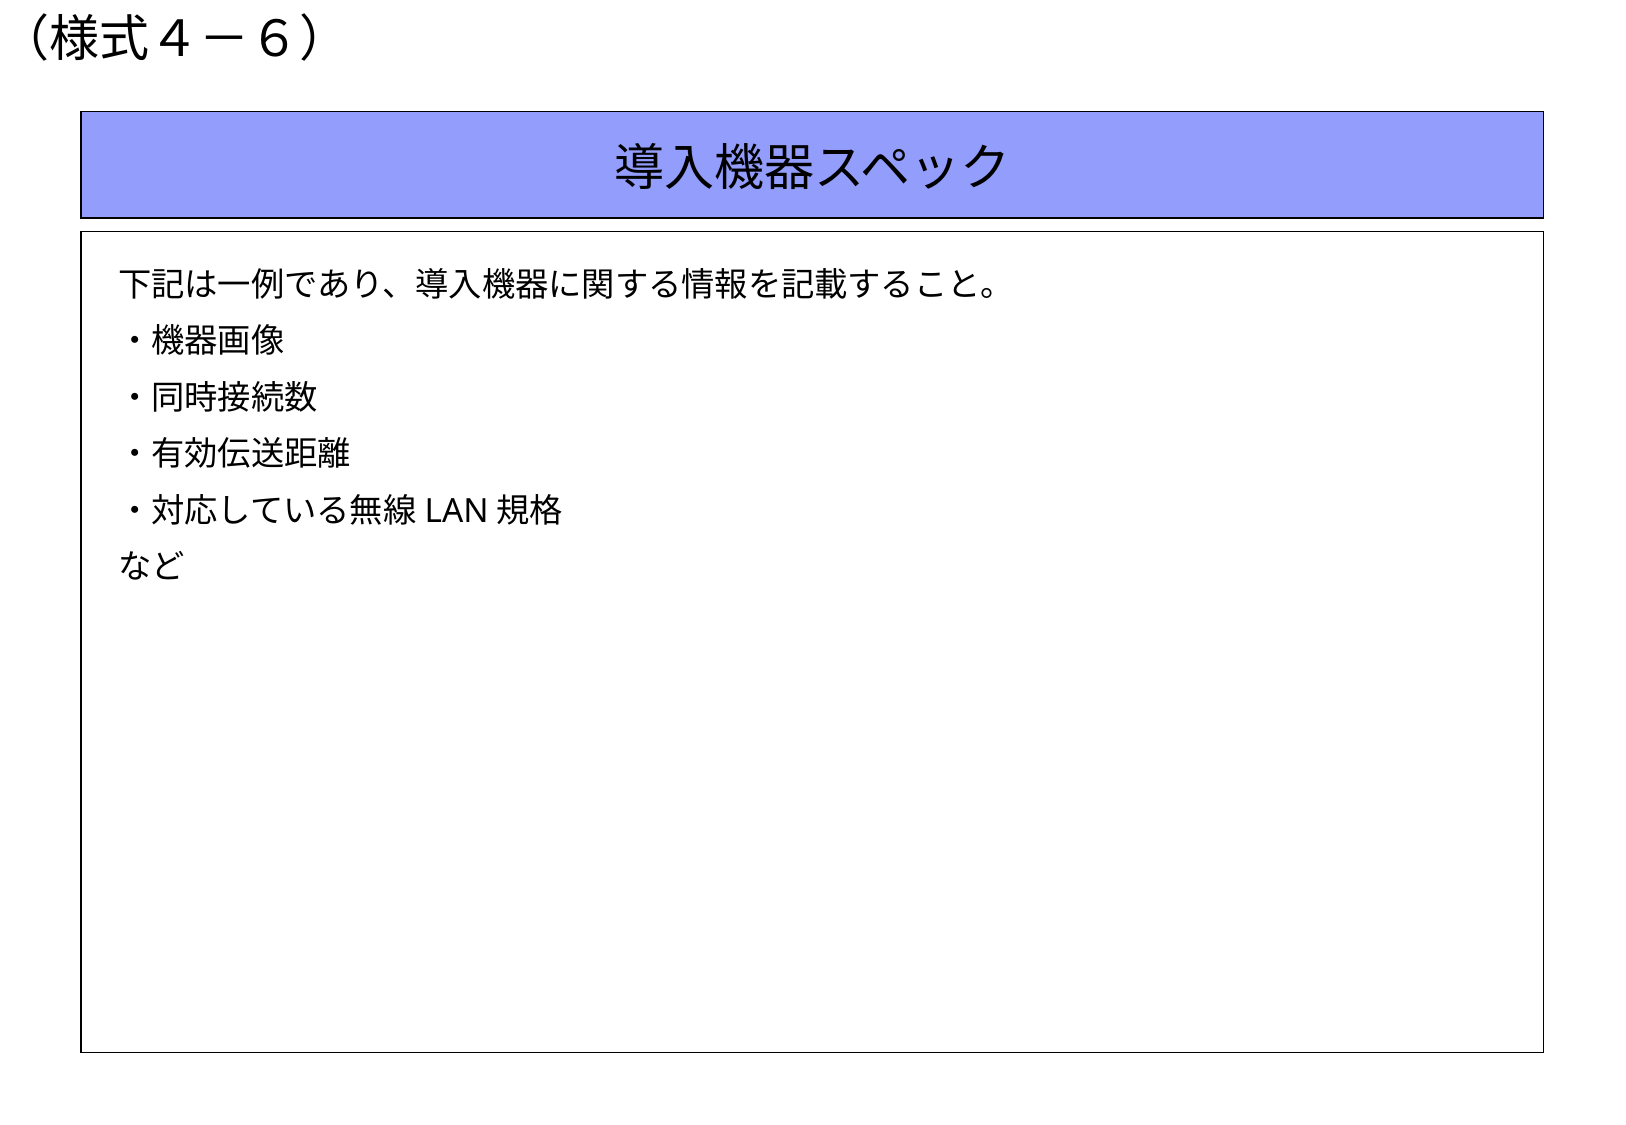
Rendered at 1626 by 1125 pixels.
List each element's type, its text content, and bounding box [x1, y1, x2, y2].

text_box [81, 231, 1544, 1053]
text_box （様式４－６） [0, 0, 350, 67]
text_box 導入機器スペック [81, 111, 1544, 219]
text_box 下記は一例であり、導入機器に関する情報を記載すること。 ・機器画像 ・同時接続数 ・有効伝送距離 ・対応している無線LAN規格 など [103, 255, 1522, 593]
